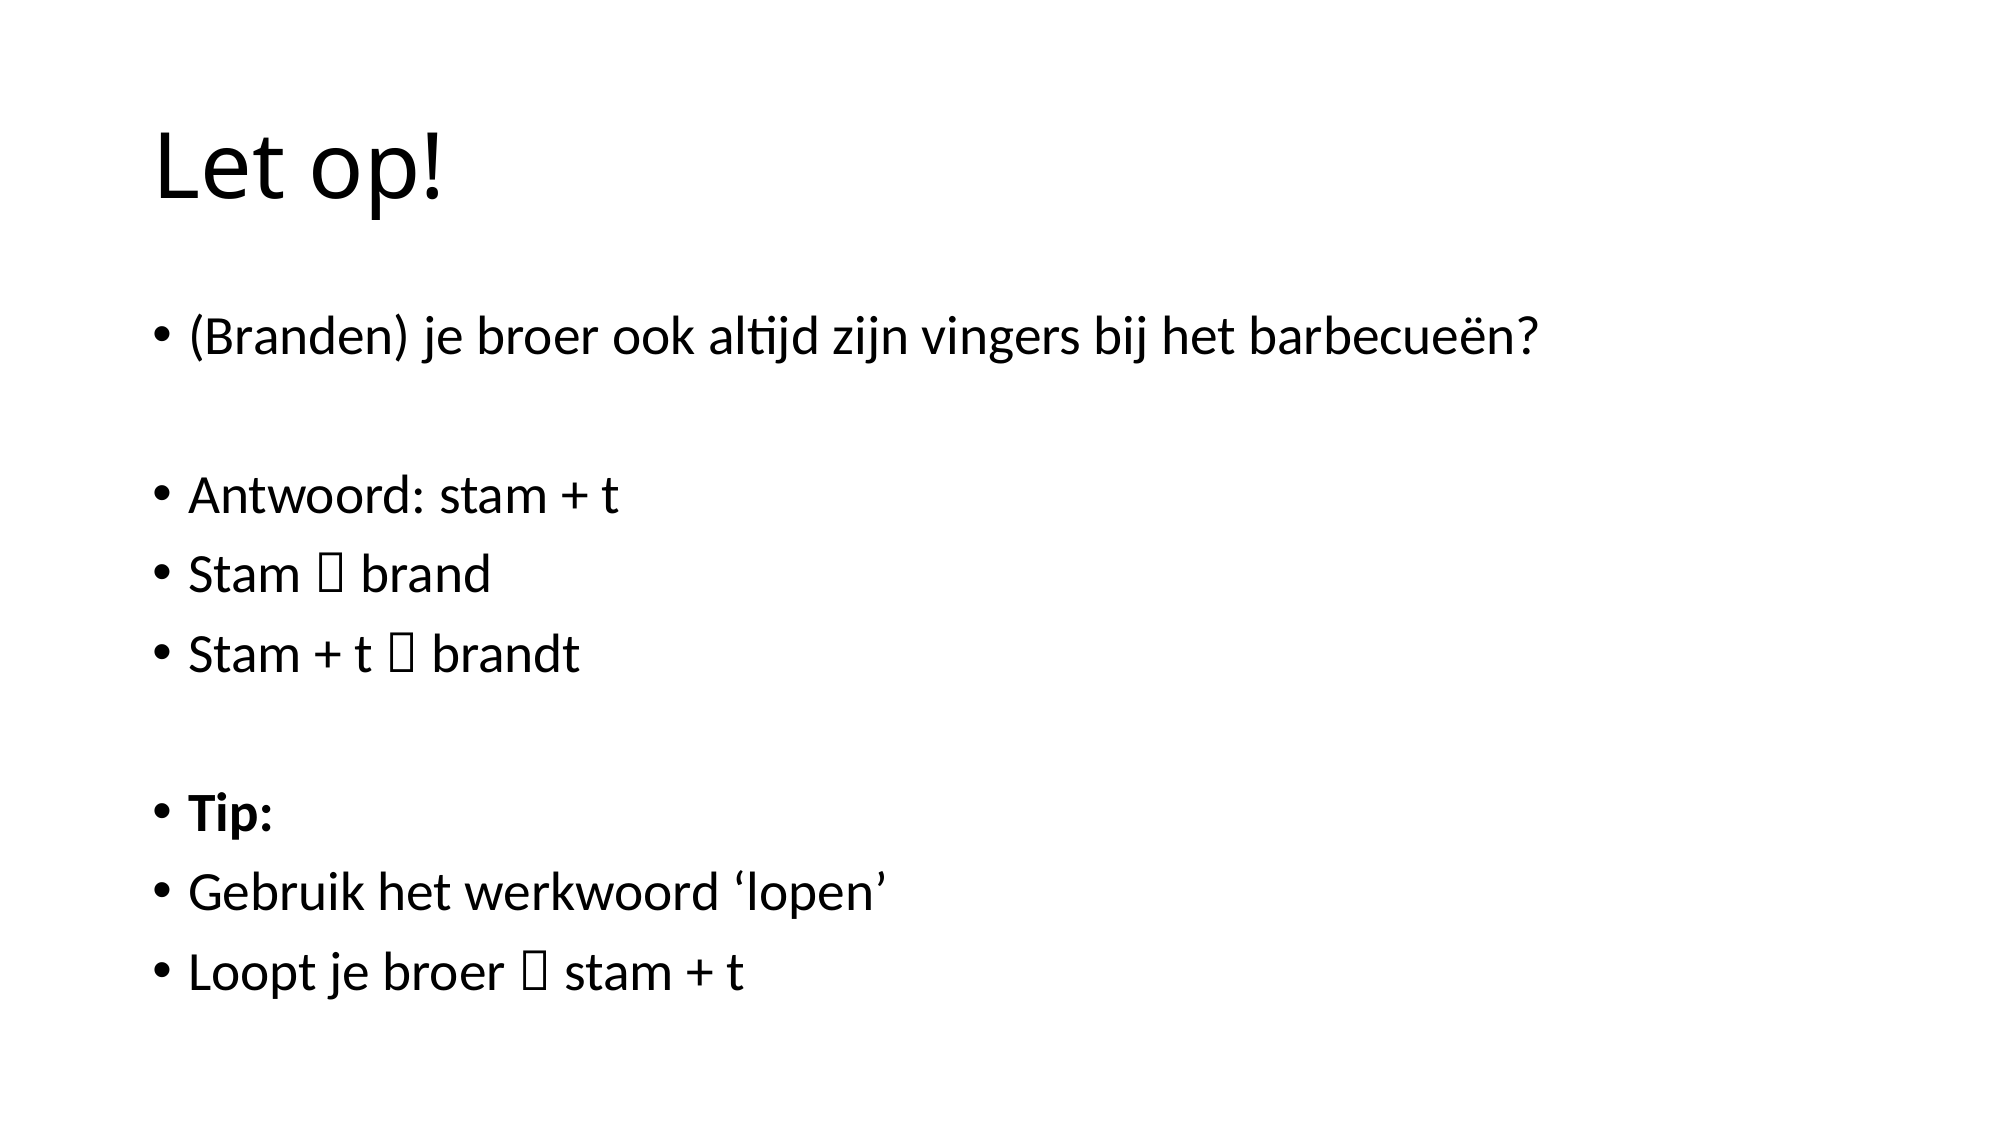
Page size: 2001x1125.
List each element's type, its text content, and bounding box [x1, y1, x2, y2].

title Let op! [137, 59, 1863, 278]
list (Branden) je broer ook altijd zijn vingers bij het barbecueën? Antwoord: stam + t Stam  brand Stam + t  brandt Tip: Gebruik het werkwoord ‘lopen’ Loopt je broer  stam + t [137, 299, 1863, 1014]
